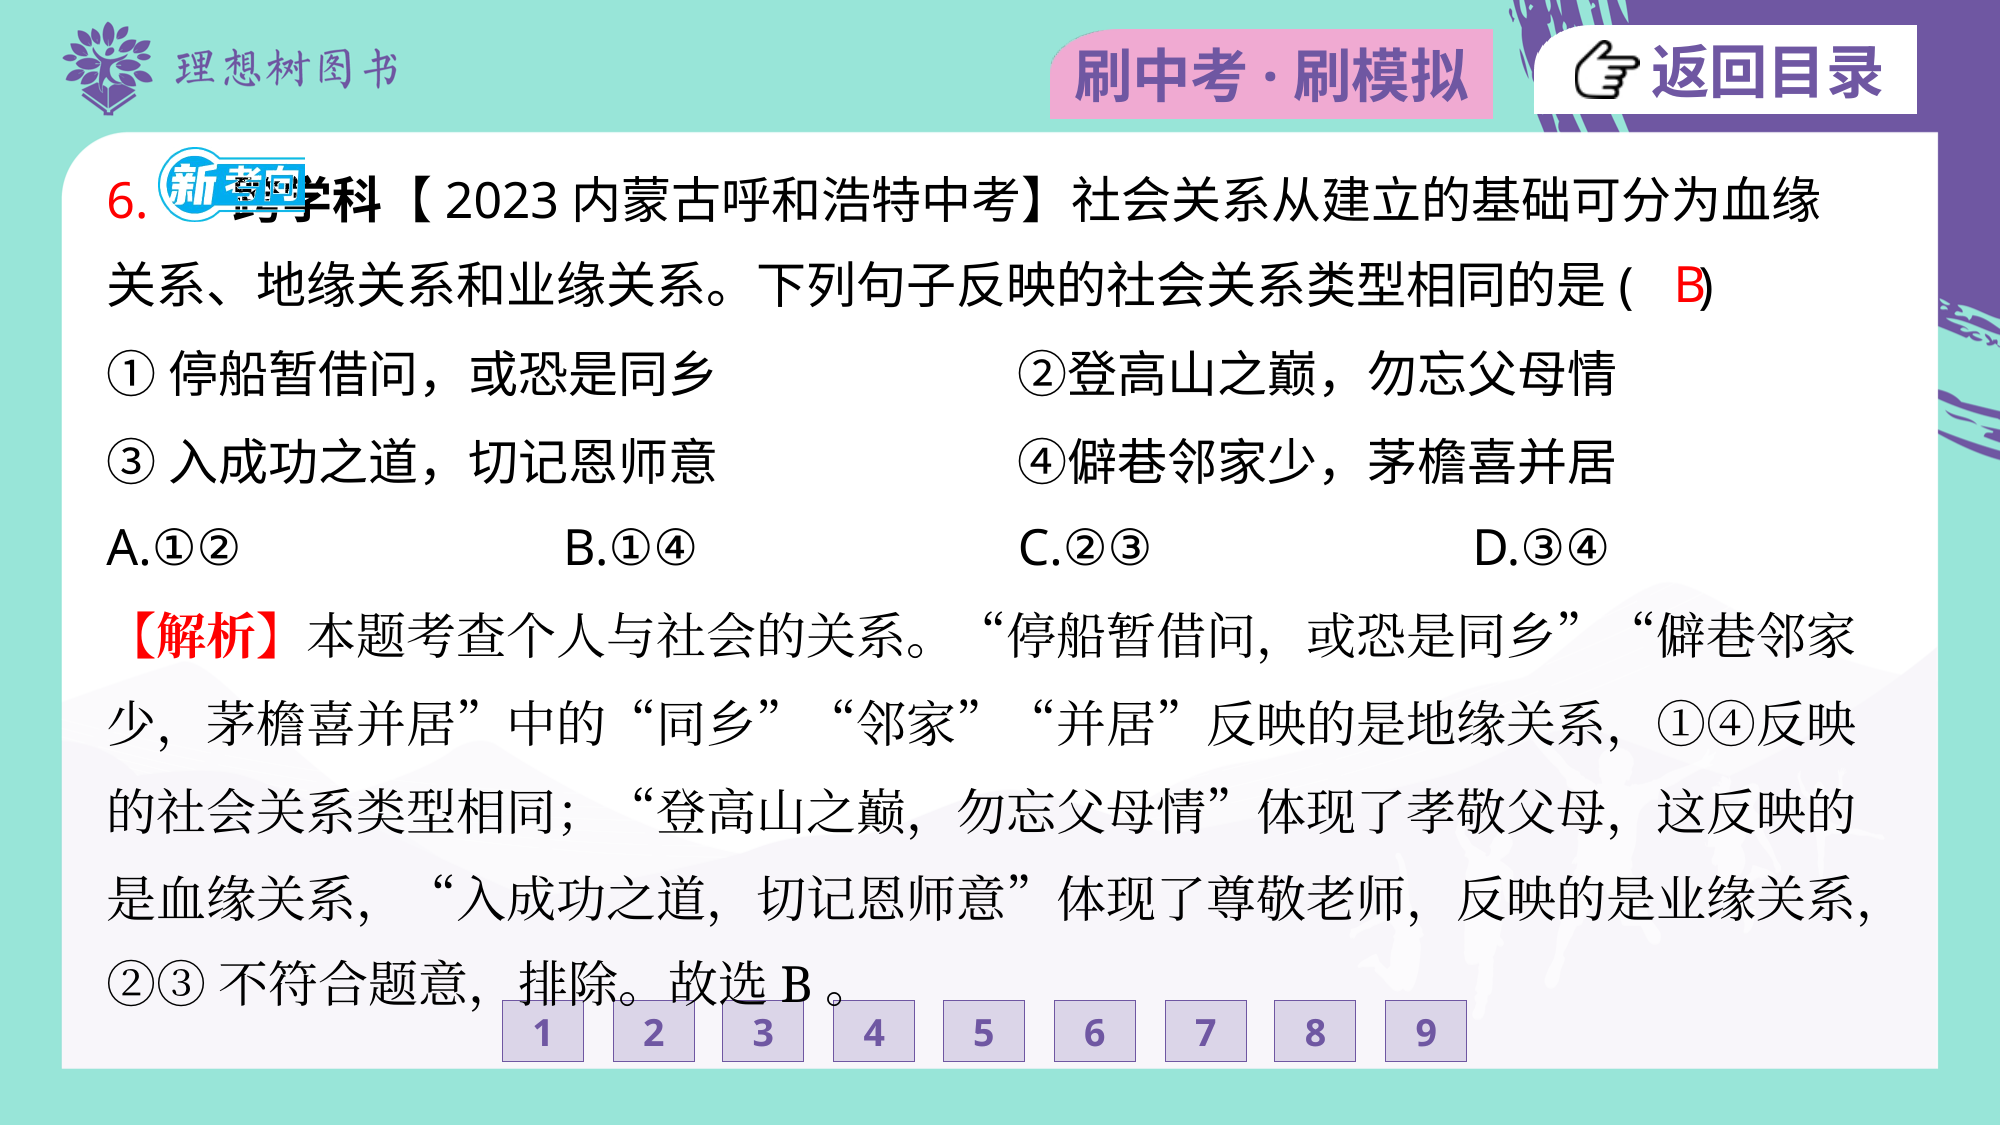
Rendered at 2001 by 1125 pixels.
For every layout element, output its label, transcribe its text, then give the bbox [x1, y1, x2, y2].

text_box 【解析】本题考查个人与社会的关系。“停船暂借问，或恐是同乡”“僻巷邻家 少，茅檐喜并居”中的“同乡”“邻家”“并居”反映的是地缘关系，①④反映 的社会关系类型相同；“登高山之巅，勿忘父母情”体现了孝敬父母，这反映的 是血缘关系，“入成功之道，切记恩师意”体现了尊敬老师，反映的是业缘关系， ②③不符合题意，排除。故选B。 [106, 577, 1895, 1004]
text_box ①停船暂借问，或恐是同乡 ②登高山之巅，勿忘父母情 ③入成功之道，切记恩师意 ④僻巷邻家少，茅檐喜并居 A.①② B.①④ C.②③ D.③④ [106, 315, 1895, 567]
text_box 6. 跨学科【2023内蒙古呼和浩特中考】社会关系从建立的基础可分为血缘 关系、地缘关系和业缘关系。下列句子反映的社会关系类型相同的是( ) [106, 140, 1894, 305]
text_box B [1659, 227, 1721, 304]
picture [0, 0, 2000, 1125]
